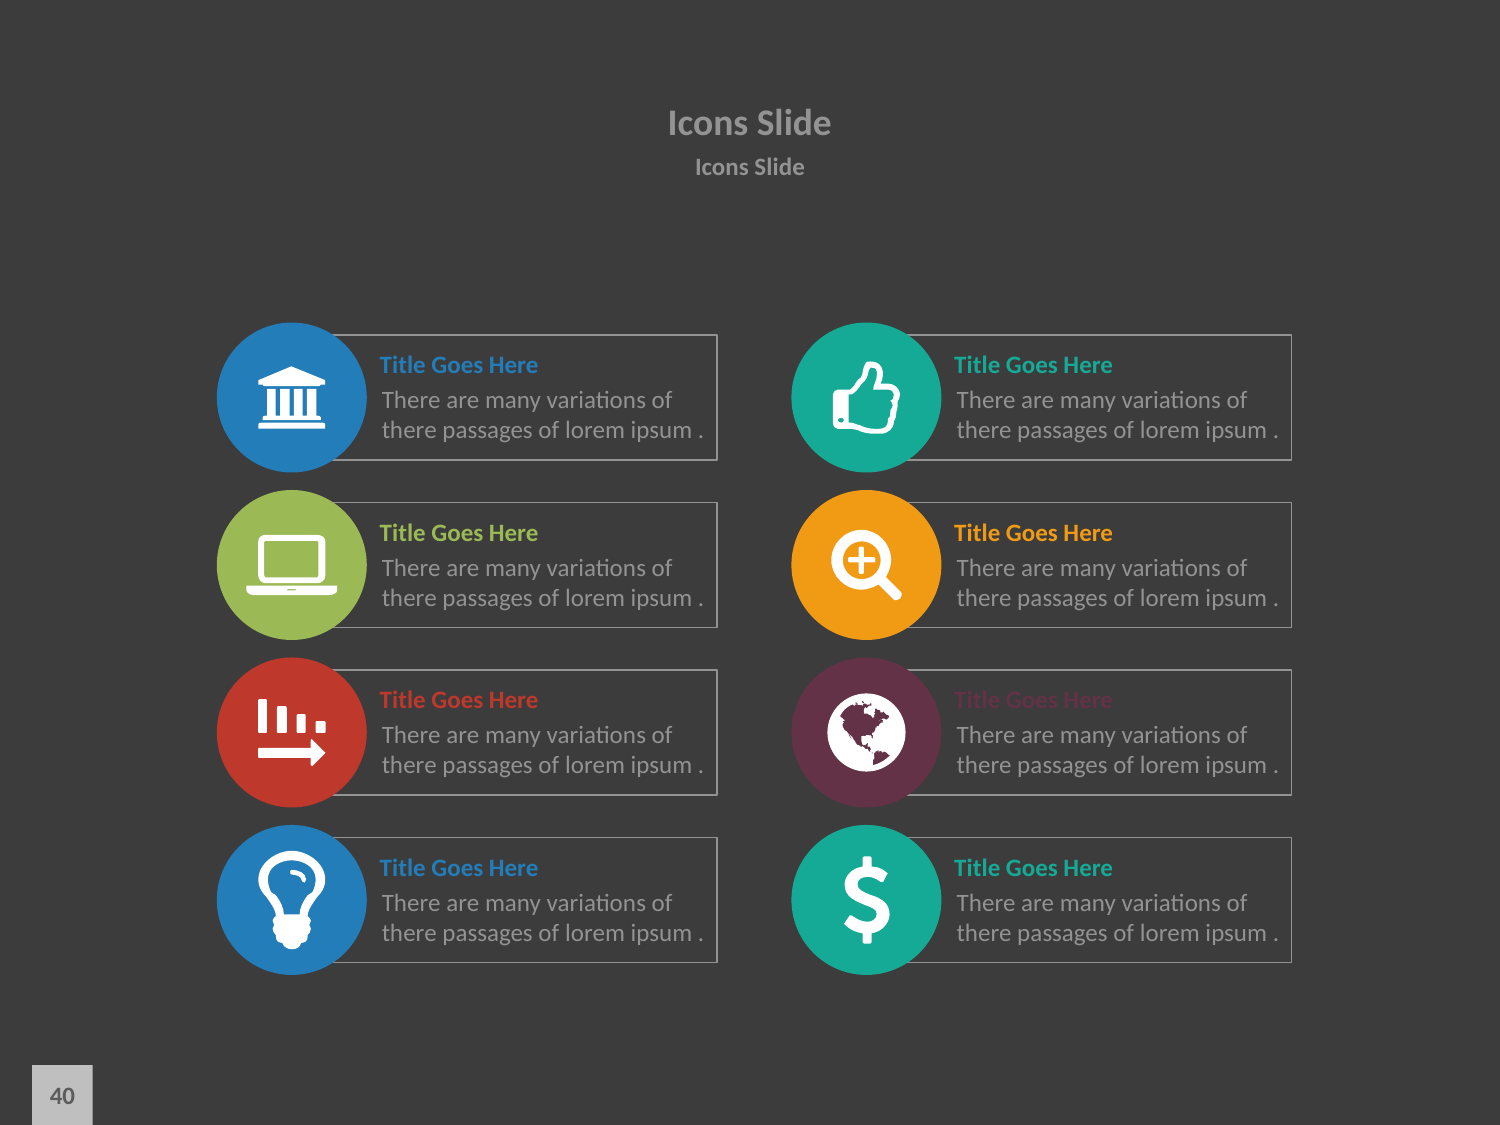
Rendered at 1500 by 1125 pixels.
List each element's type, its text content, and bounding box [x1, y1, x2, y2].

title Icons Slide [287, 91, 1213, 150]
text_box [947, 837, 1319, 963]
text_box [216, 824, 367, 976]
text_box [947, 669, 1319, 796]
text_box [373, 669, 744, 796]
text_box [791, 657, 942, 808]
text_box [791, 322, 942, 473]
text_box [791, 489, 942, 641]
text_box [216, 489, 367, 641]
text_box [216, 322, 367, 473]
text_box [216, 657, 367, 808]
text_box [373, 334, 744, 461]
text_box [947, 334, 1319, 461]
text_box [791, 824, 942, 976]
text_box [947, 502, 1319, 628]
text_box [373, 502, 744, 628]
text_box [373, 837, 744, 963]
list Icons Slide [412, 149, 1088, 183]
